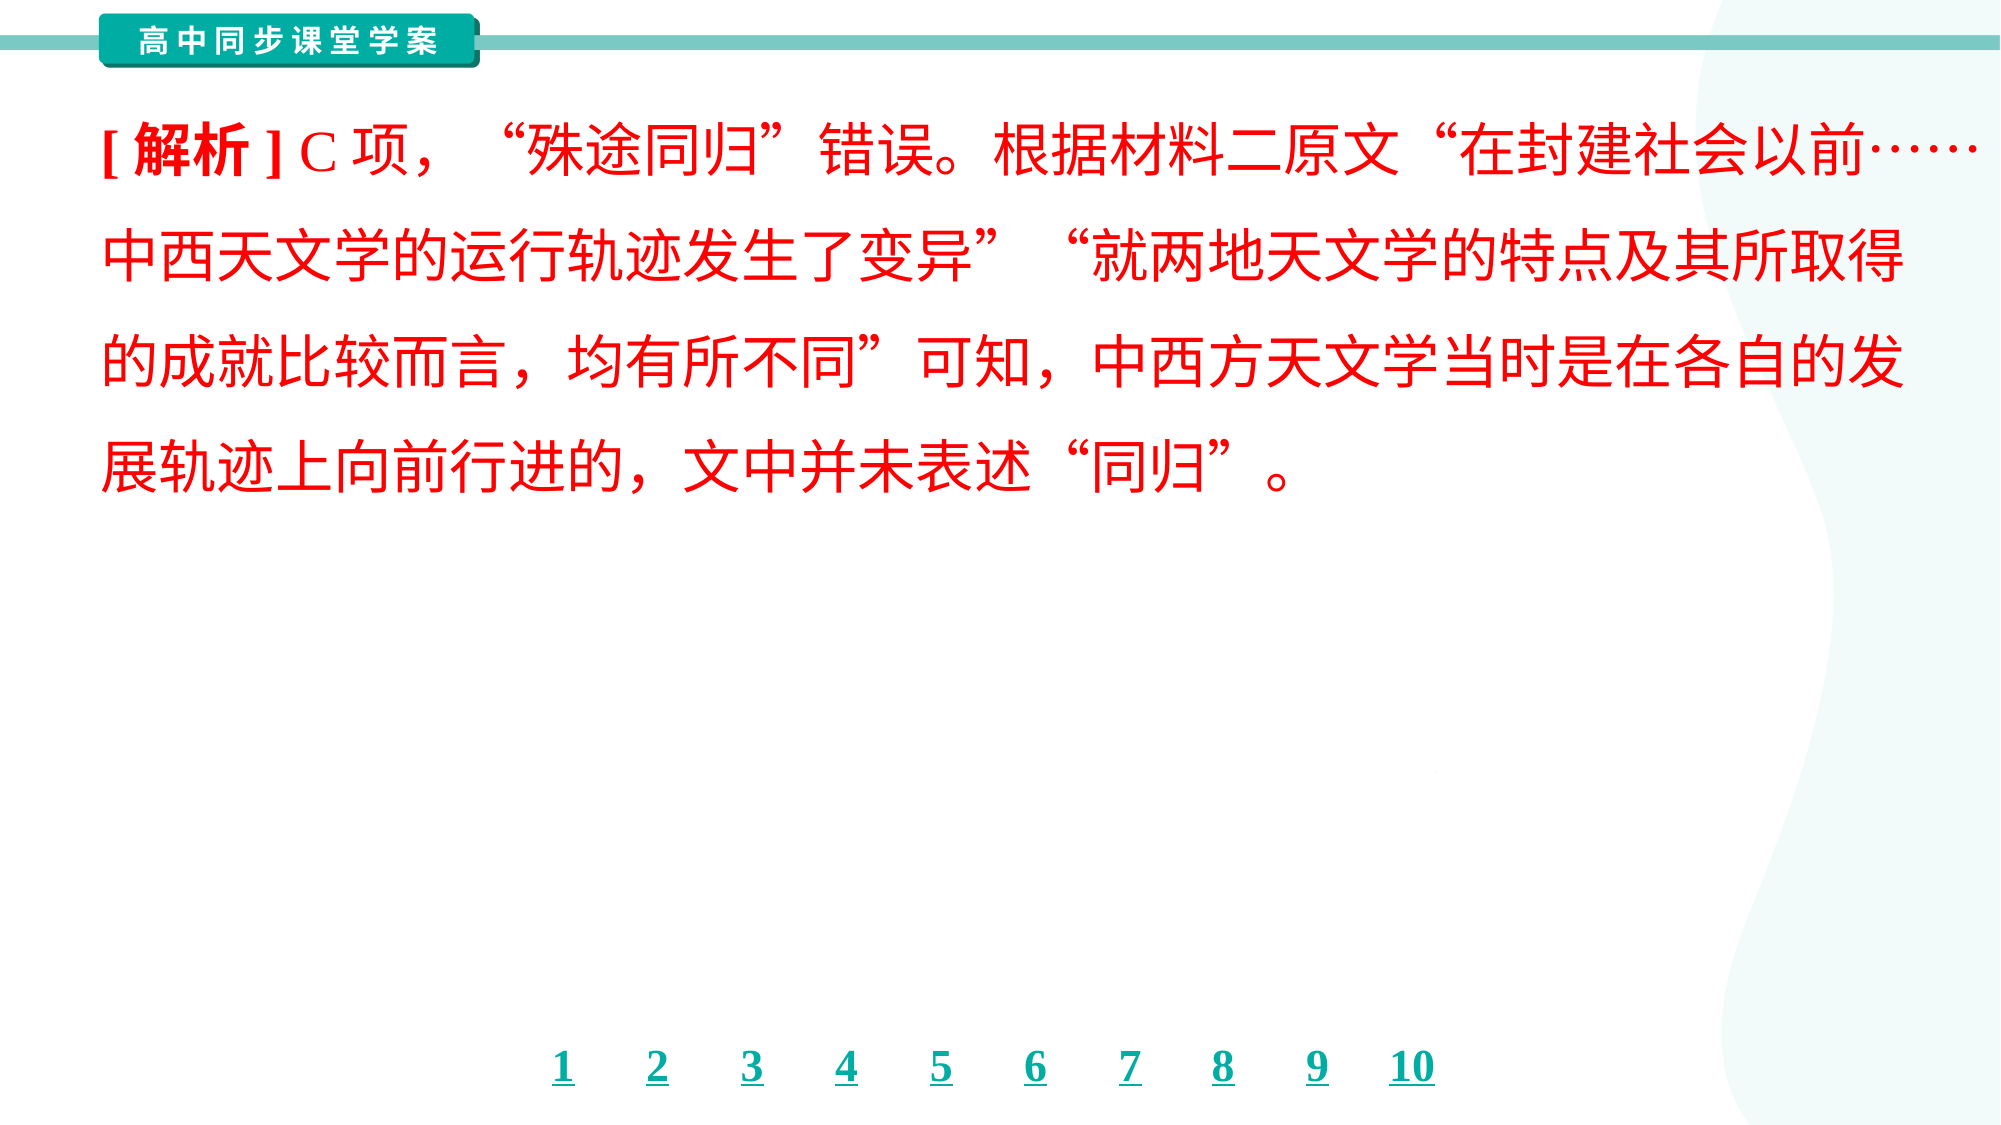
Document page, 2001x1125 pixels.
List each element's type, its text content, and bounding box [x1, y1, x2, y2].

text_box [解析] C项，“殊途同归”错误。根据材料二原文“在封建社会以前…… 中西天文学的运行轨迹发生了变异”“就两地天文学的特点及其所取得 的成就比较而言，均有所不同”可知，中西方天文学当时是在各自的发 展轨迹上向前行进的，文中并未表述“同归”。 [100, 76, 1899, 489]
picture [0, 0, 2000, 1125]
